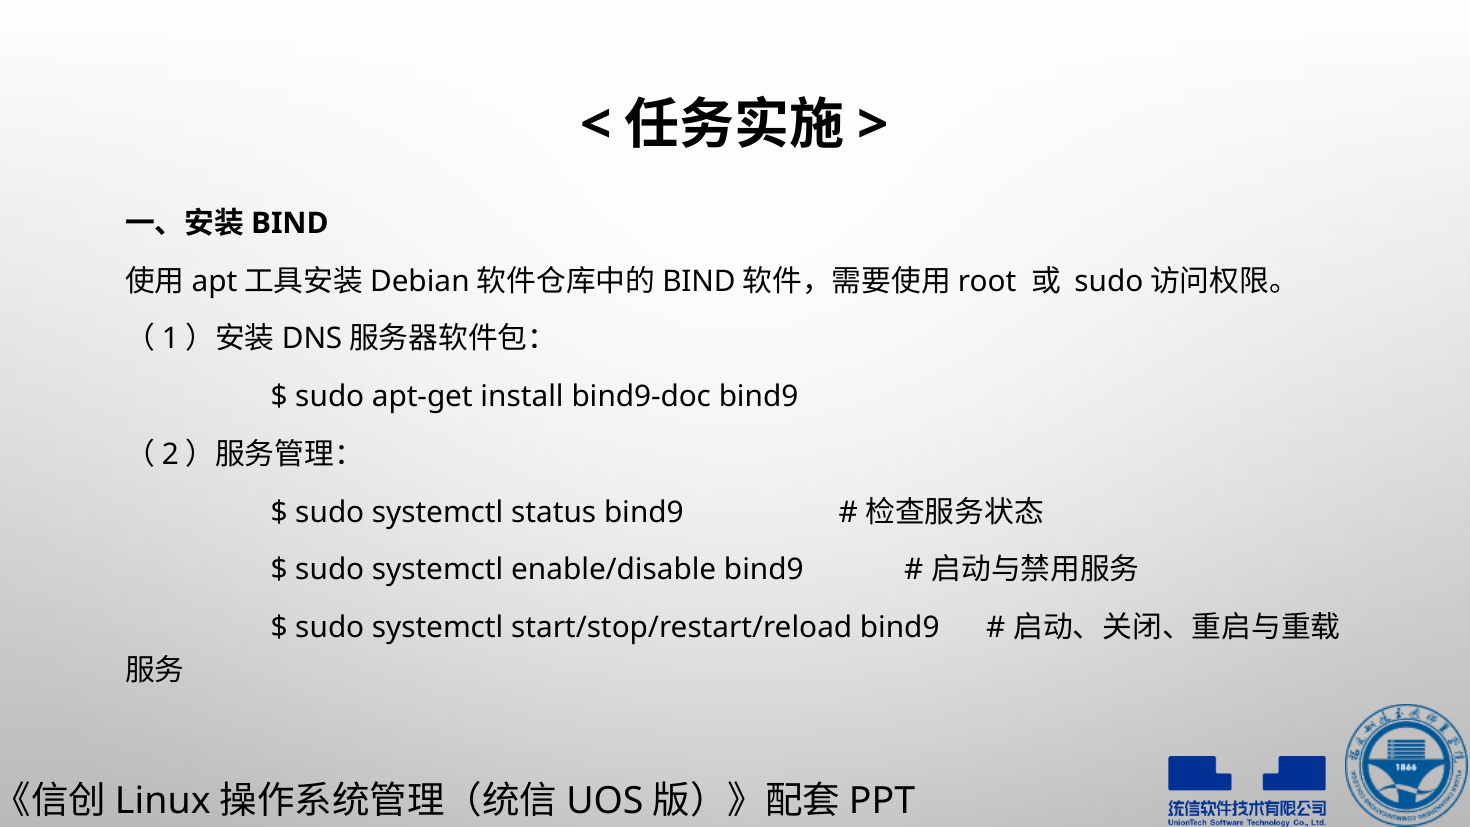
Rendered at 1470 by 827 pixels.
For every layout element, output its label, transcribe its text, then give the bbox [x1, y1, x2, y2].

title <任务实施> [110, 74, 1360, 178]
picture [0, 0, 1470, 827]
list 一、安装BIND 使用apt工具安装Debian软件仓库中的BIND软件，需要使用root 或 sudo访问权限。 （1）安装DNS服务器软件包： $ sudo apt-get install bind9-doc bind9 （2）服务管理： $ sudo systemctl status bind9 #检查服务状态 $ sudo systemctl enable/disable bind9 #启动与禁用服务 $ sudo systemctl start/stop/restart/reload bind9 #启动、关闭、重启与重载服务 [110, 188, 1360, 699]
